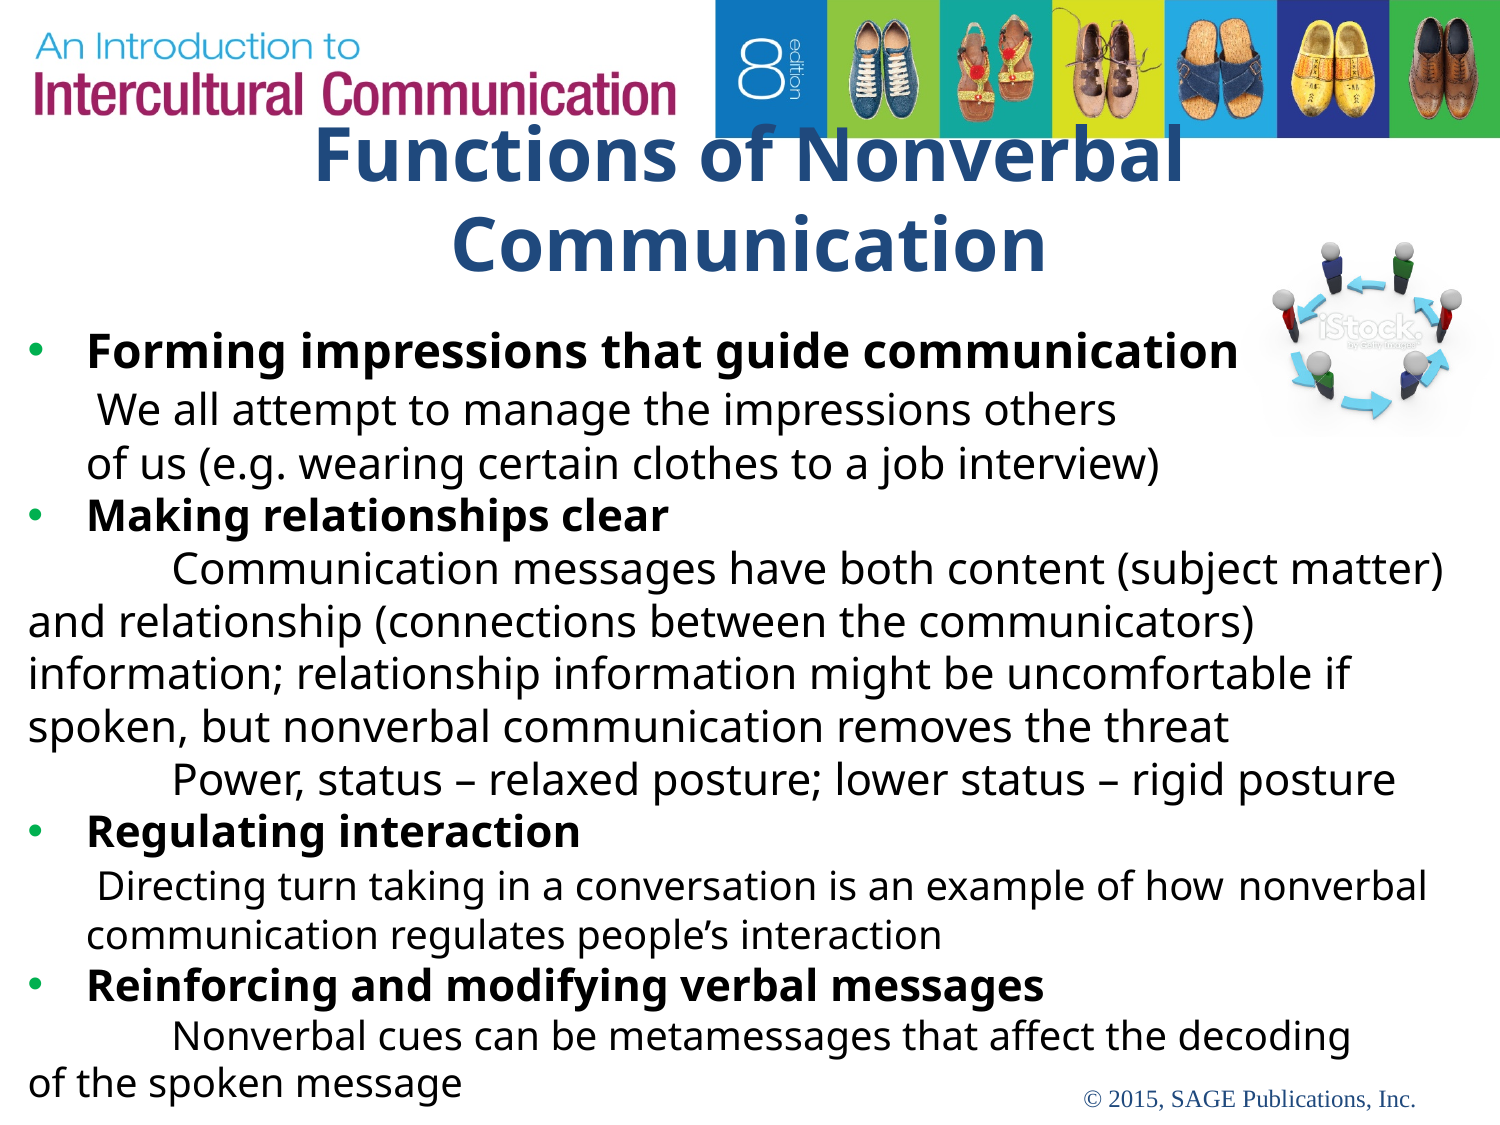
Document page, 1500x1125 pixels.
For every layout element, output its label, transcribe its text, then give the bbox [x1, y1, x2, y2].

list Forming impressions that guide communication We all attempt to manage the impressions others have of us (e.g. wearing certain clothes to a job interview) Making relationships clear Communication messages have both content (subject matter) and relationship (connections between the communicators) information; relationship information might be uncomfortable if spoken, but nonverbal communication removes the threat Power, status – relaxed posture; lower status – rigid posture Regulating interaction Directing turn taking in a conversation is an example of how nonverbal communication regulates people’s interaction Reinforcing and modifying verbal messages Nonverbal cues can be metamessages that affect the decoding of the spoken message [12, 312, 1500, 1125]
text_box © 2015, SAGE Publications, Inc. [1012, 1067, 1488, 1125]
title Functions of Nonverbal Communication [0, 154, 1500, 238]
picture [0, 0, 1500, 154]
picture [0, 224, 1500, 1125]
